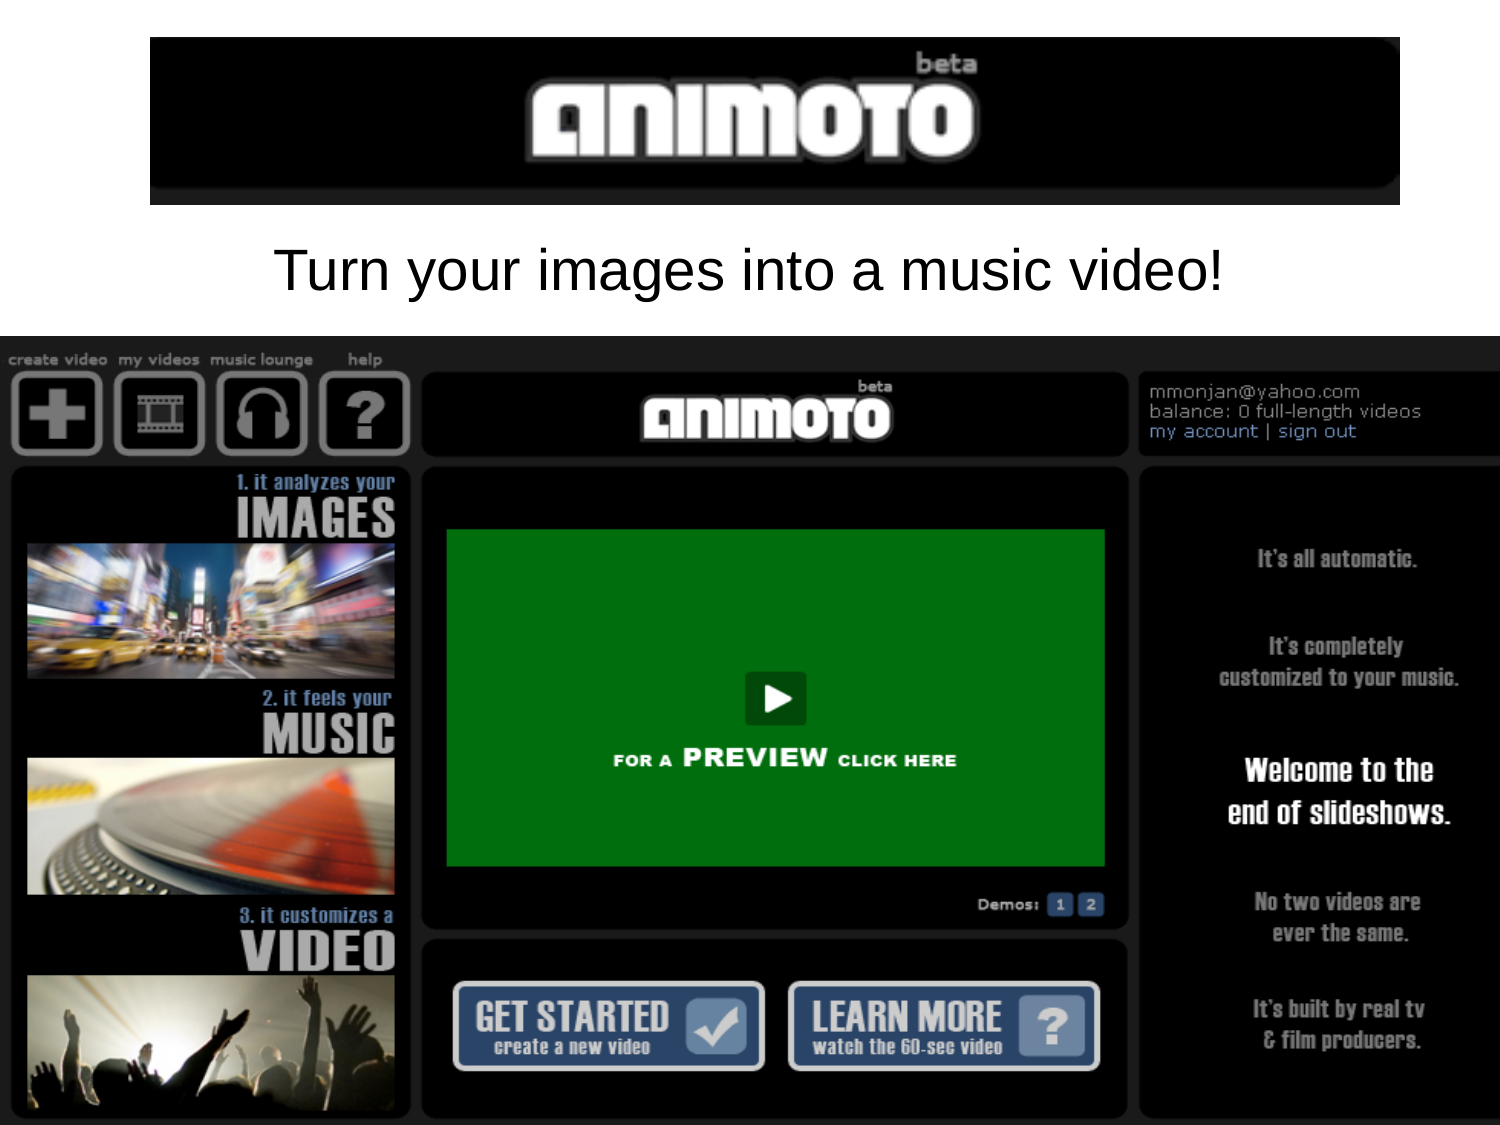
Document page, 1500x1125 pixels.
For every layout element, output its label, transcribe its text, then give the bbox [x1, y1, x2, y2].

picture [149, 37, 1401, 205]
picture [0, 336, 1500, 1125]
text_box Turn your images into a music video! [174, 224, 1325, 334]
